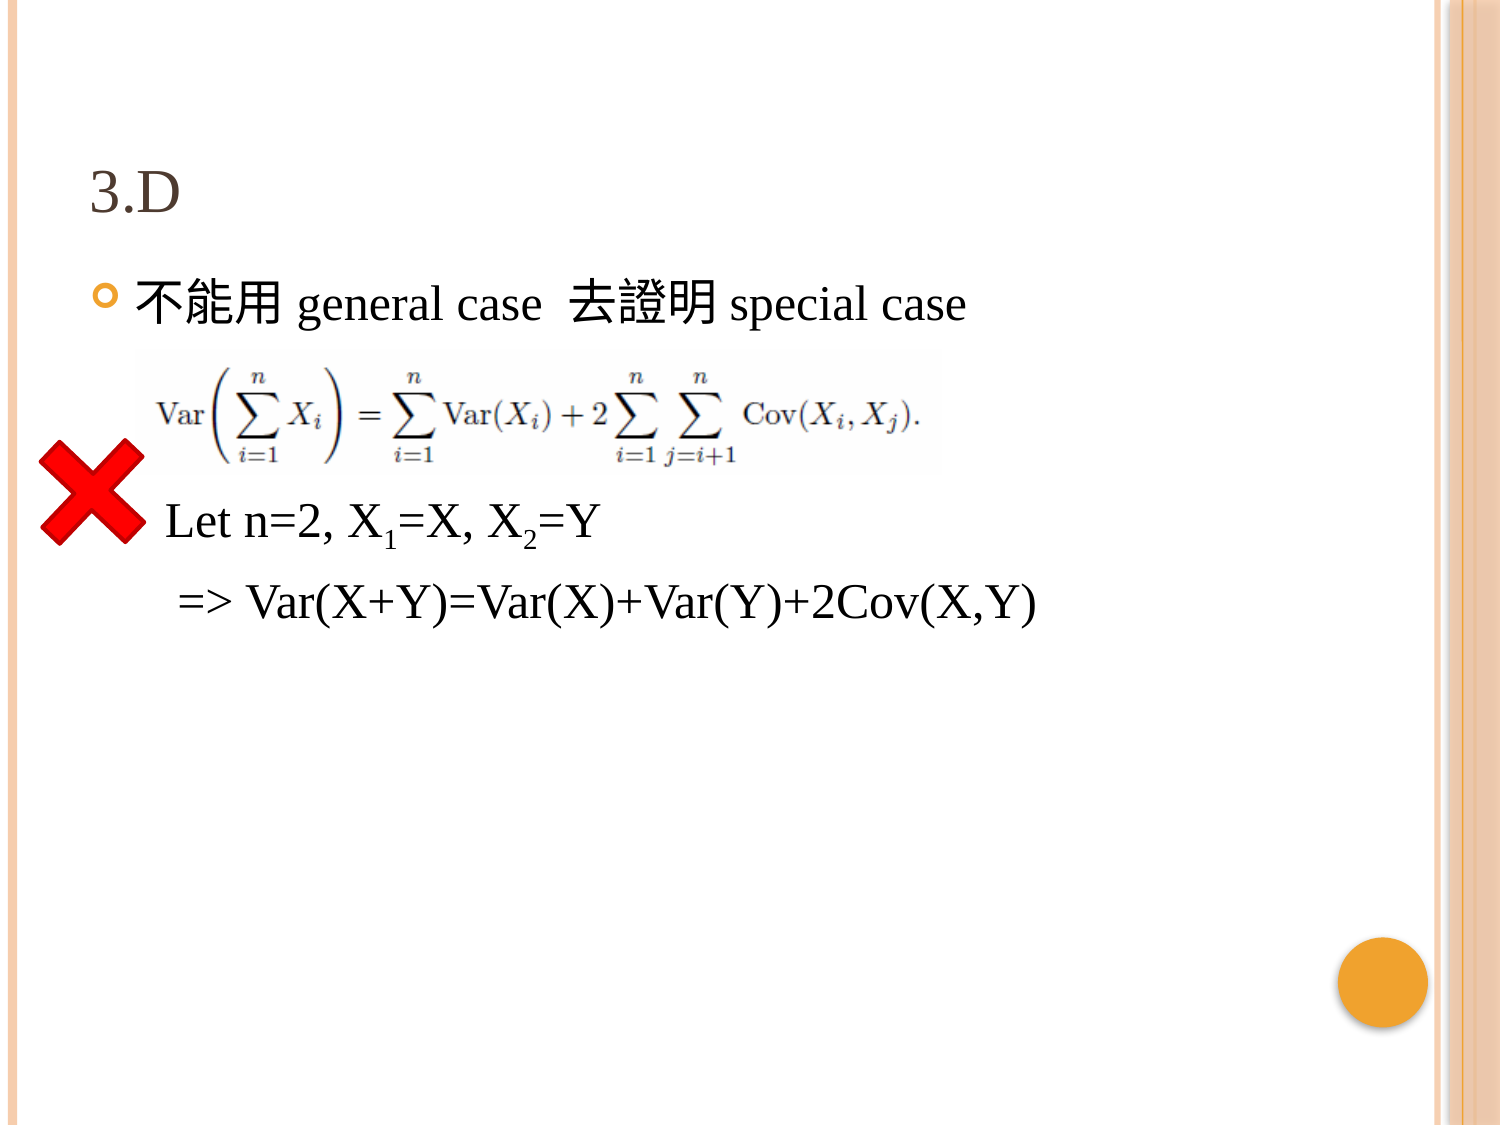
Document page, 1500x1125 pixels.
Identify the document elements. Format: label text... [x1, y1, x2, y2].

title 3.d [75, 45, 1300, 233]
text_box [38, 438, 147, 546]
picture [135, 349, 943, 476]
list 不能用general case 去證明special case Let n=2, X1=X, X2=Y => Var(X+Y)=Var(X)+Var(Y)+2Cov(X,Y) [75, 262, 1300, 1062]
